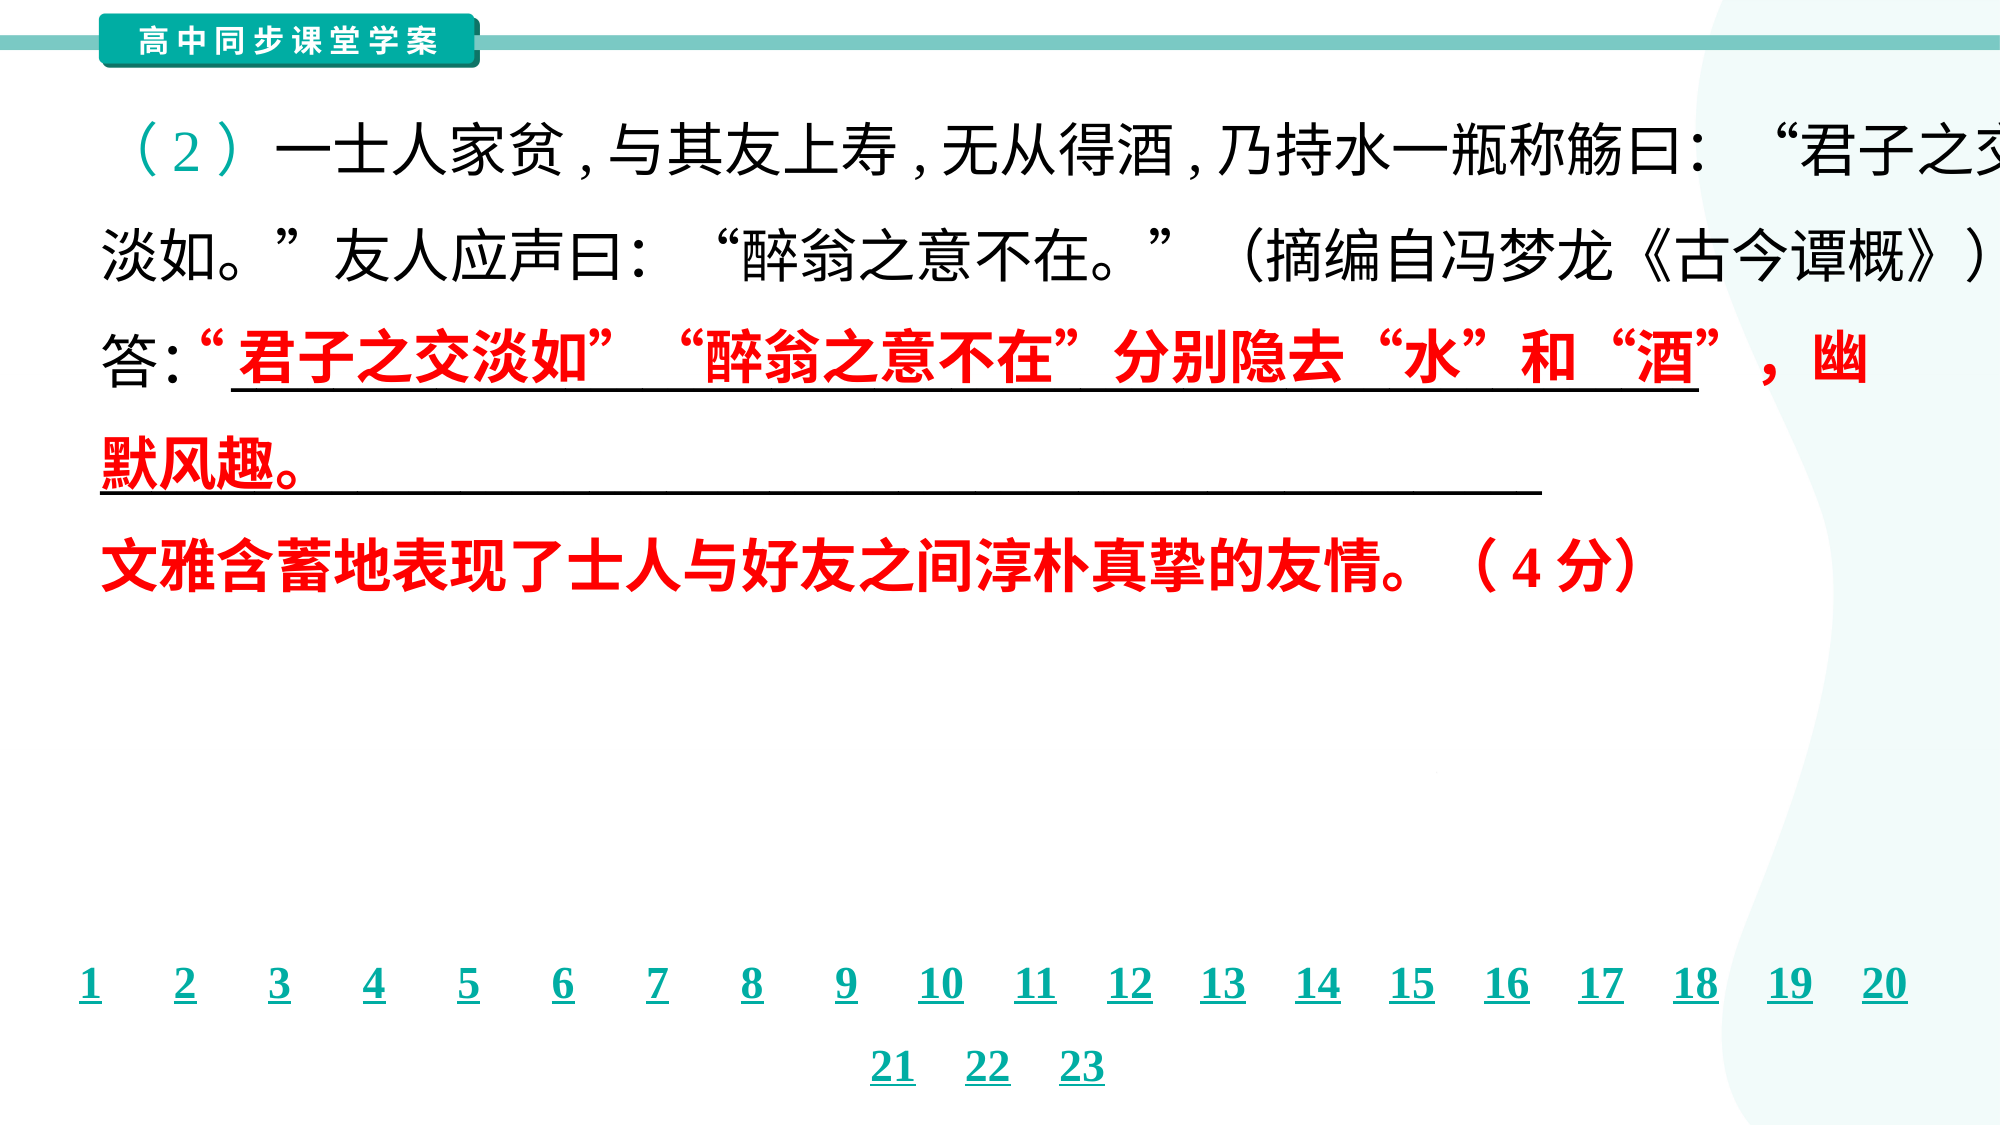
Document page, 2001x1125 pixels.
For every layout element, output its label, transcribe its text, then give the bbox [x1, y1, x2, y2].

text_box “君子之交淡如”“醉翁之意不在”分别隐去“水”和“酒”，幽默风趣。 文雅含蓄地表现了士人与好友之间淳朴真挚的友情。（4分） [100, 284, 1899, 482]
picture [0, 0, 2000, 1125]
text_box （2）一士人家贫,与其友上寿,无从得酒,乃持水一瓶称觞曰：“君子之交 淡如。”友人应声曰：“醉翁之意不在。”（摘编自冯梦龙《古今谭概》） 答：_________________________________________________________ ________________________________________________________ [100, 76, 1899, 284]
text_box （2）一士人家贫,与其友上寿,无从得酒,乃持水一瓶称觞曰：“君子之交 淡如。”友人应声曰：“醉翁之意不在。”（摘编自冯梦龙《古今谭概》） 答：_________________________________________________________ ________________________________________________________ [100, 482, 1899, 487]
